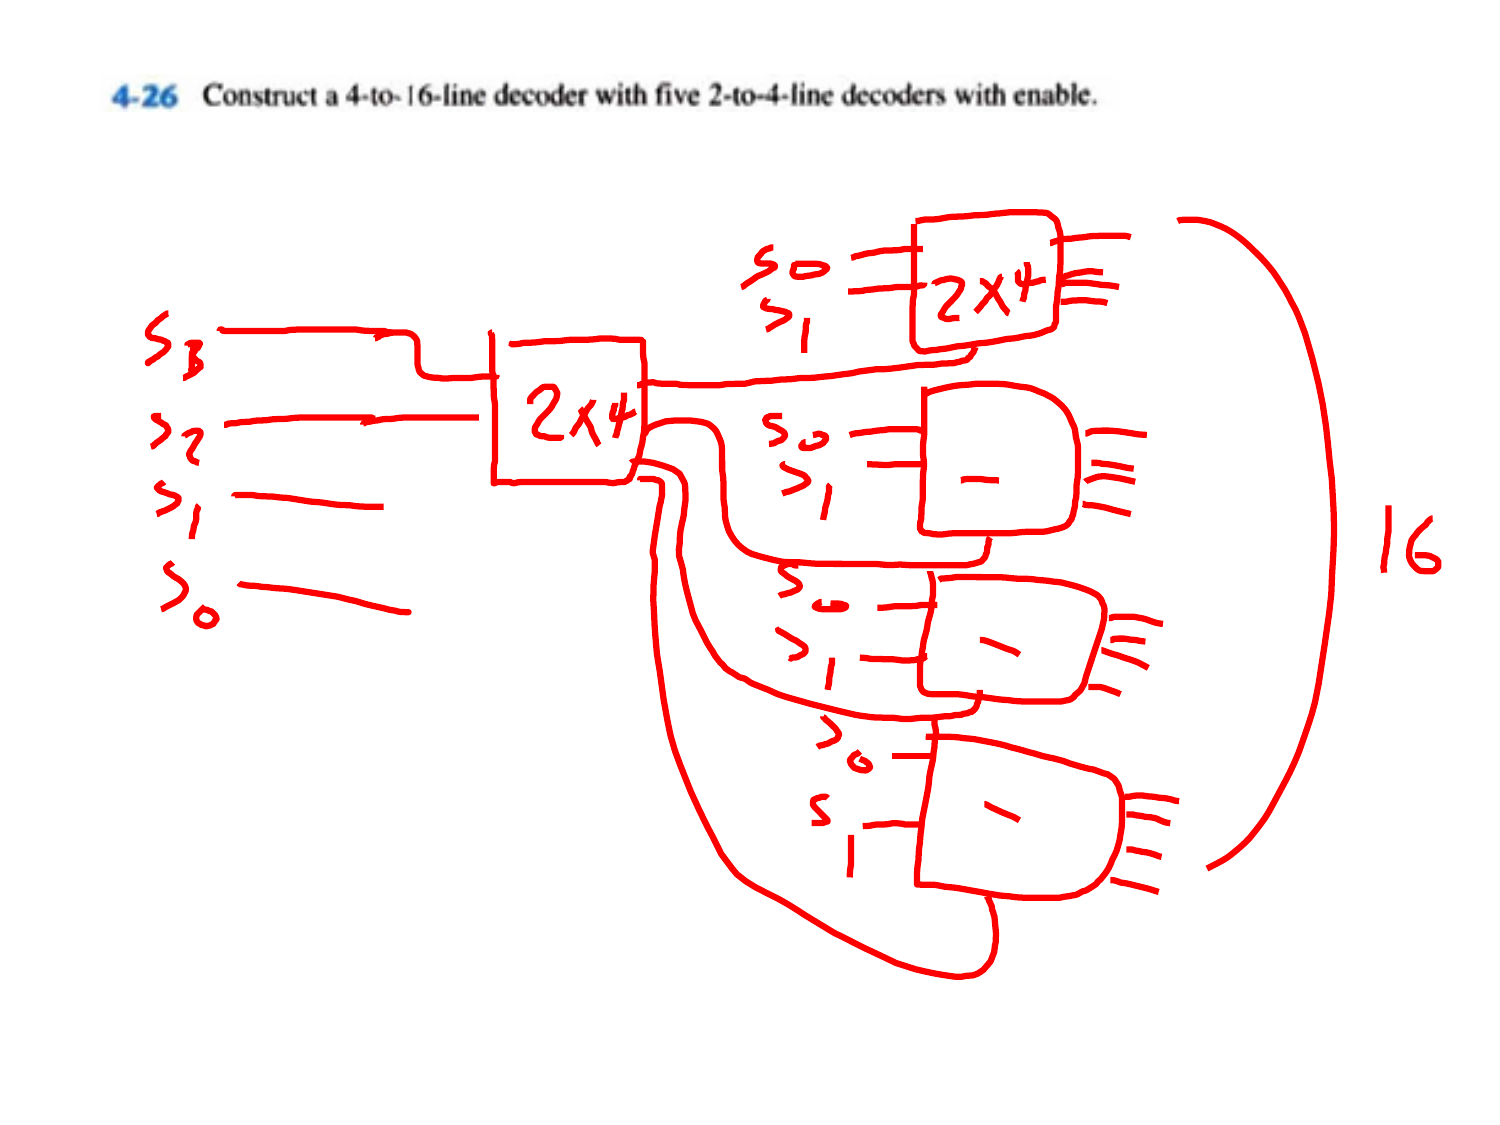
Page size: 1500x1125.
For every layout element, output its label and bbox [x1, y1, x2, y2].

picture [99, 74, 1119, 112]
text_box [147, 212, 1439, 978]
